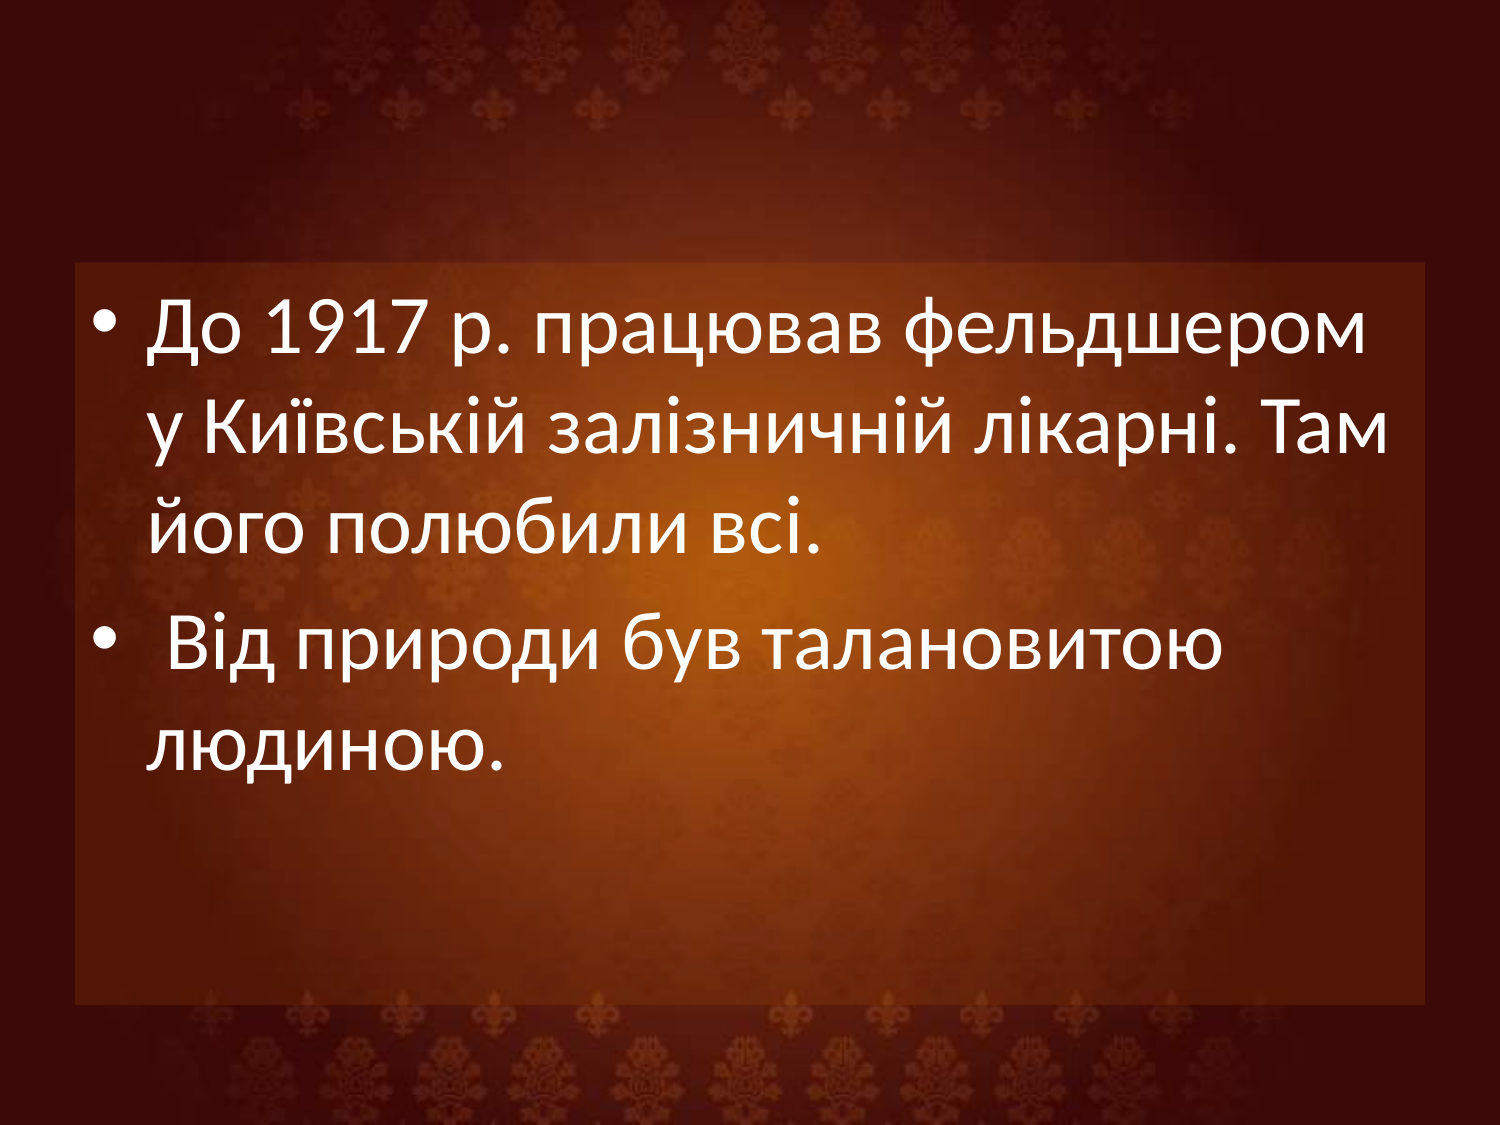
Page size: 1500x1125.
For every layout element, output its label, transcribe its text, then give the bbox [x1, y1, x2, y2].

picture [0, 0, 1500, 1125]
list До 1917 р. працював фельдшером у Київській залізничній лікарні. Там його полюбили всі. Від природи був талановитою людиною. [74, 262, 1426, 1006]
